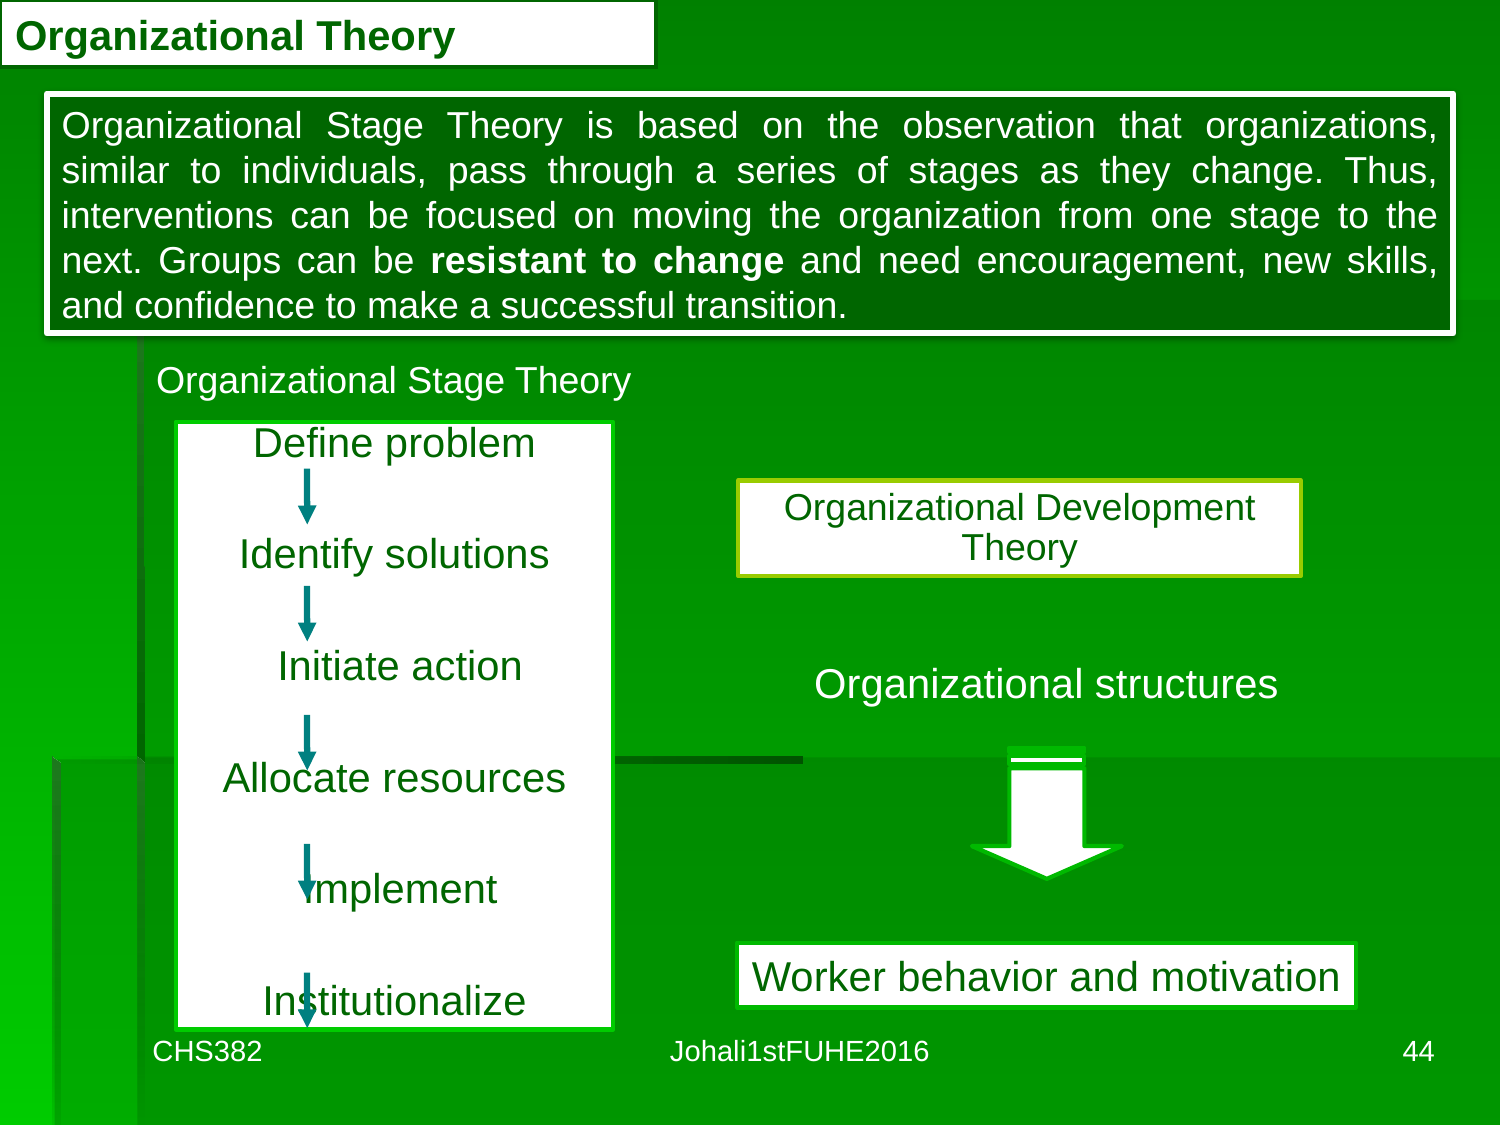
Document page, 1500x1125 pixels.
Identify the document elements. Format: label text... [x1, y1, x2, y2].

slide_number 44 [1137, 1024, 1451, 1103]
text_box Organizational Stage Theory is based on the observation that organizations, similar to individuals, pass through a series of stages as they change. Thus, interventions can be focused on moving the organization from one stage to the next. Groups can be resistant to change and need encouragement, new skills, and confidence to make a successful transition. [44, 91, 1456, 336]
text_box Worker behavior and motivation [735, 941, 1358, 1010]
title Organizational Theory [0, 0, 658, 69]
text_box Organizational Development Theory [736, 478, 1303, 578]
footer Johali1stFUHE2016 [618, 1024, 1038, 1103]
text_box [175, 421, 614, 1102]
text_box Organizational Stage Theory [131, 354, 657, 410]
slide_number CHS382 [137, 1024, 170, 1103]
text_box Organizational structures [799, 649, 1294, 715]
text_box [969, 746, 1124, 881]
